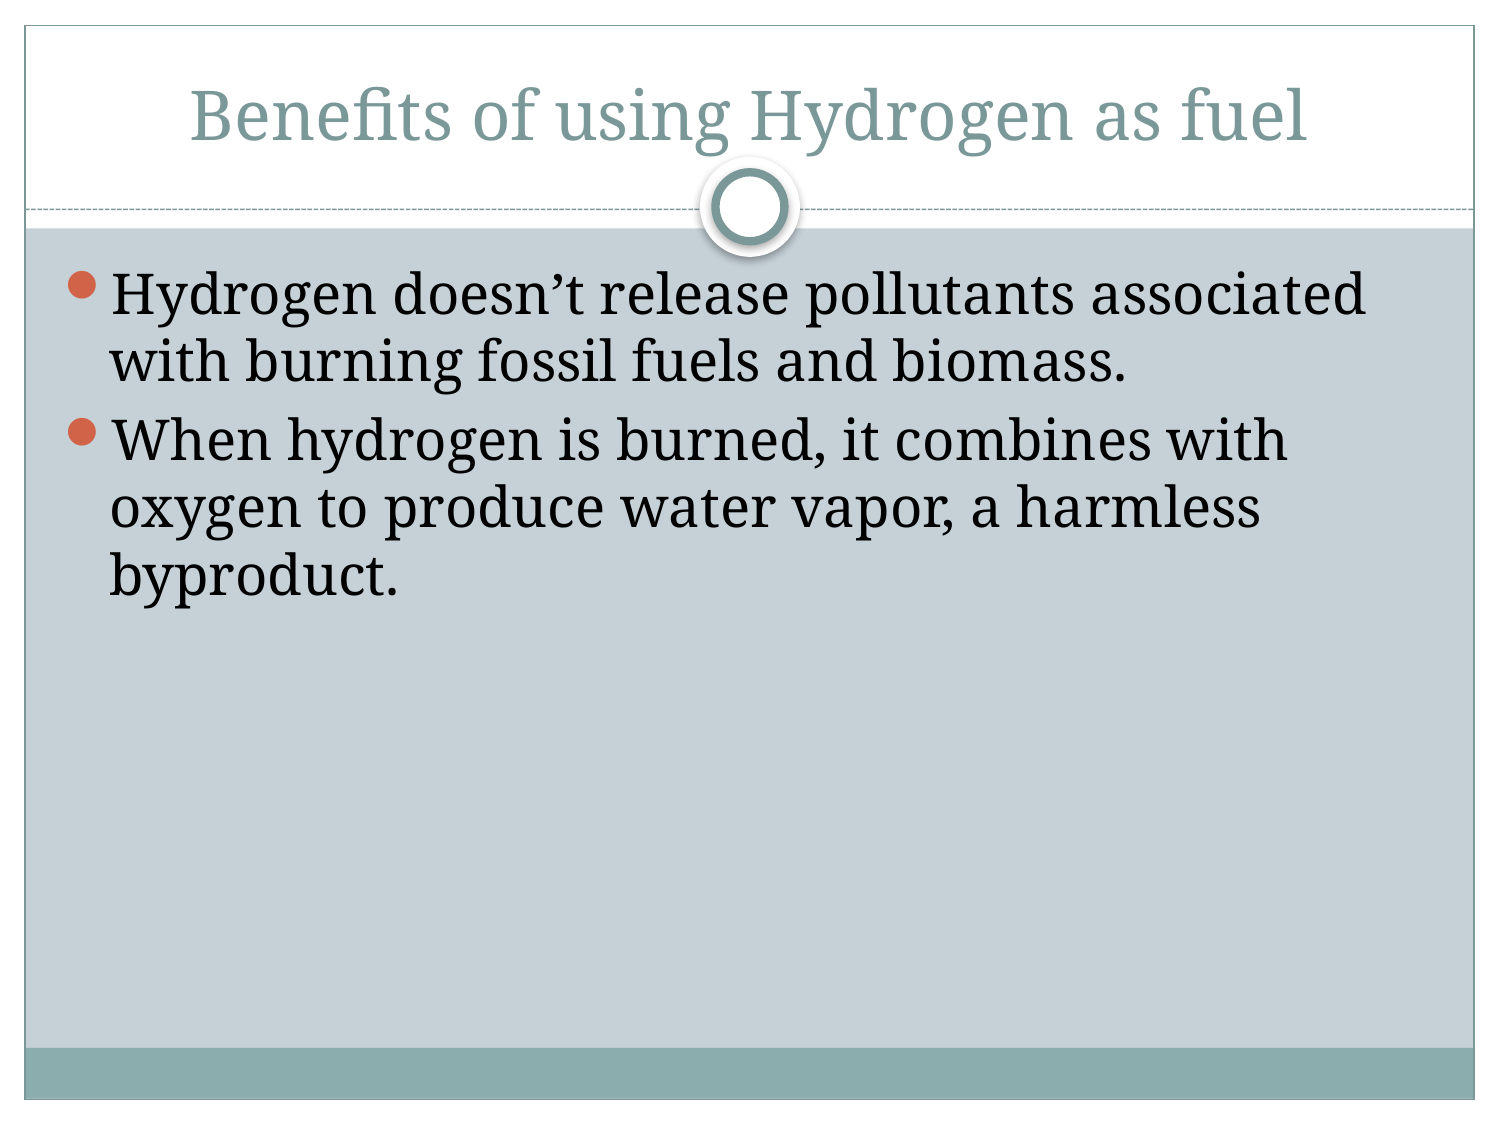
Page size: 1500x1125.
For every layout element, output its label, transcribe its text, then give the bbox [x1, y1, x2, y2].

list Hydrogen doesn’t release pollutants associated with burning fossil fuels and biomass. When hydrogen is burned, it combines with oxygen to produce water vapor, a harmless byproduct. [49, 250, 1445, 1001]
title Benefits of using Hydrogen as fuel [49, 37, 1450, 162]
